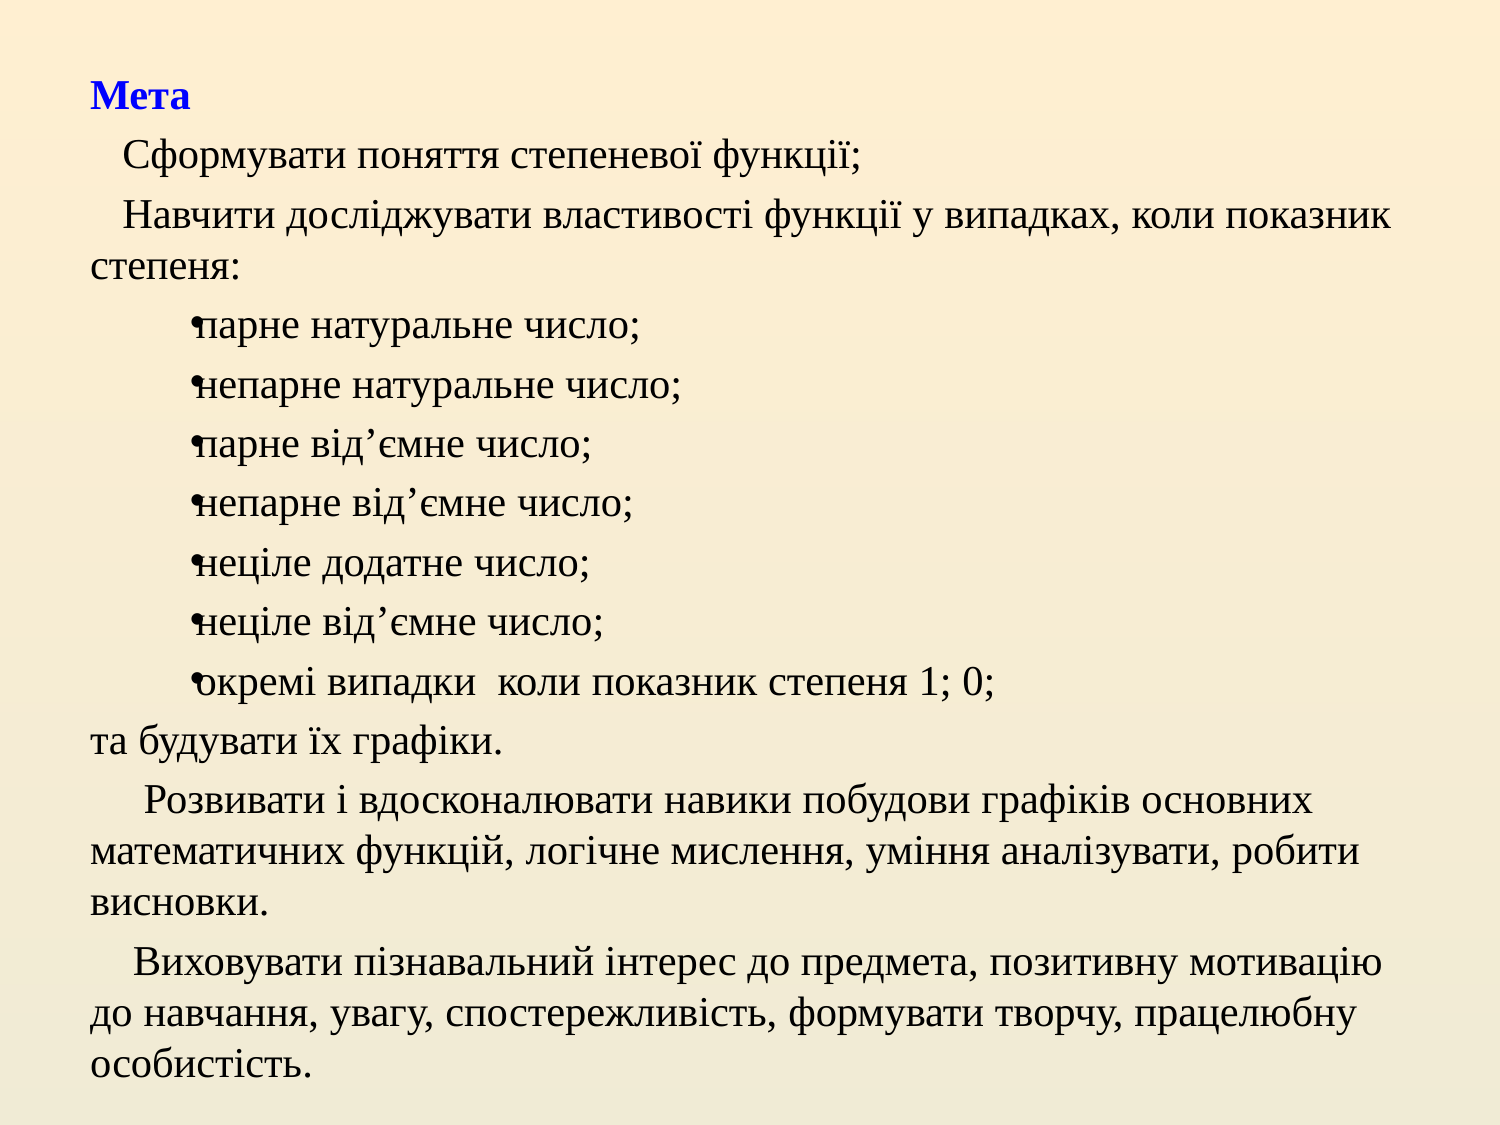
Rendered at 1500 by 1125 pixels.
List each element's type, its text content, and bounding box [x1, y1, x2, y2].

list Мета Сформувати поняття степеневої функції; Навчити досліджувати властивості функції у випадках, коли показник степеня: парне натуральне число; непарне натуральне число; парне від’ємне число; непарне від’ємне число; неціле додатне число; неціле від’ємне число; окремі випадки коли показник степеня 1; 0; та будувати їх графіки. Розвивати і вдосконалювати навики побудови графіків основних математичних функцій, логічне мислення, уміння аналізувати, робити висновки. Виховувати пізнавальний інтерес до предмета, позитивну мотивацію до навчання, увагу, спостережливість, формувати творчу, працелюбну особистість. [75, 19, 1425, 1106]
